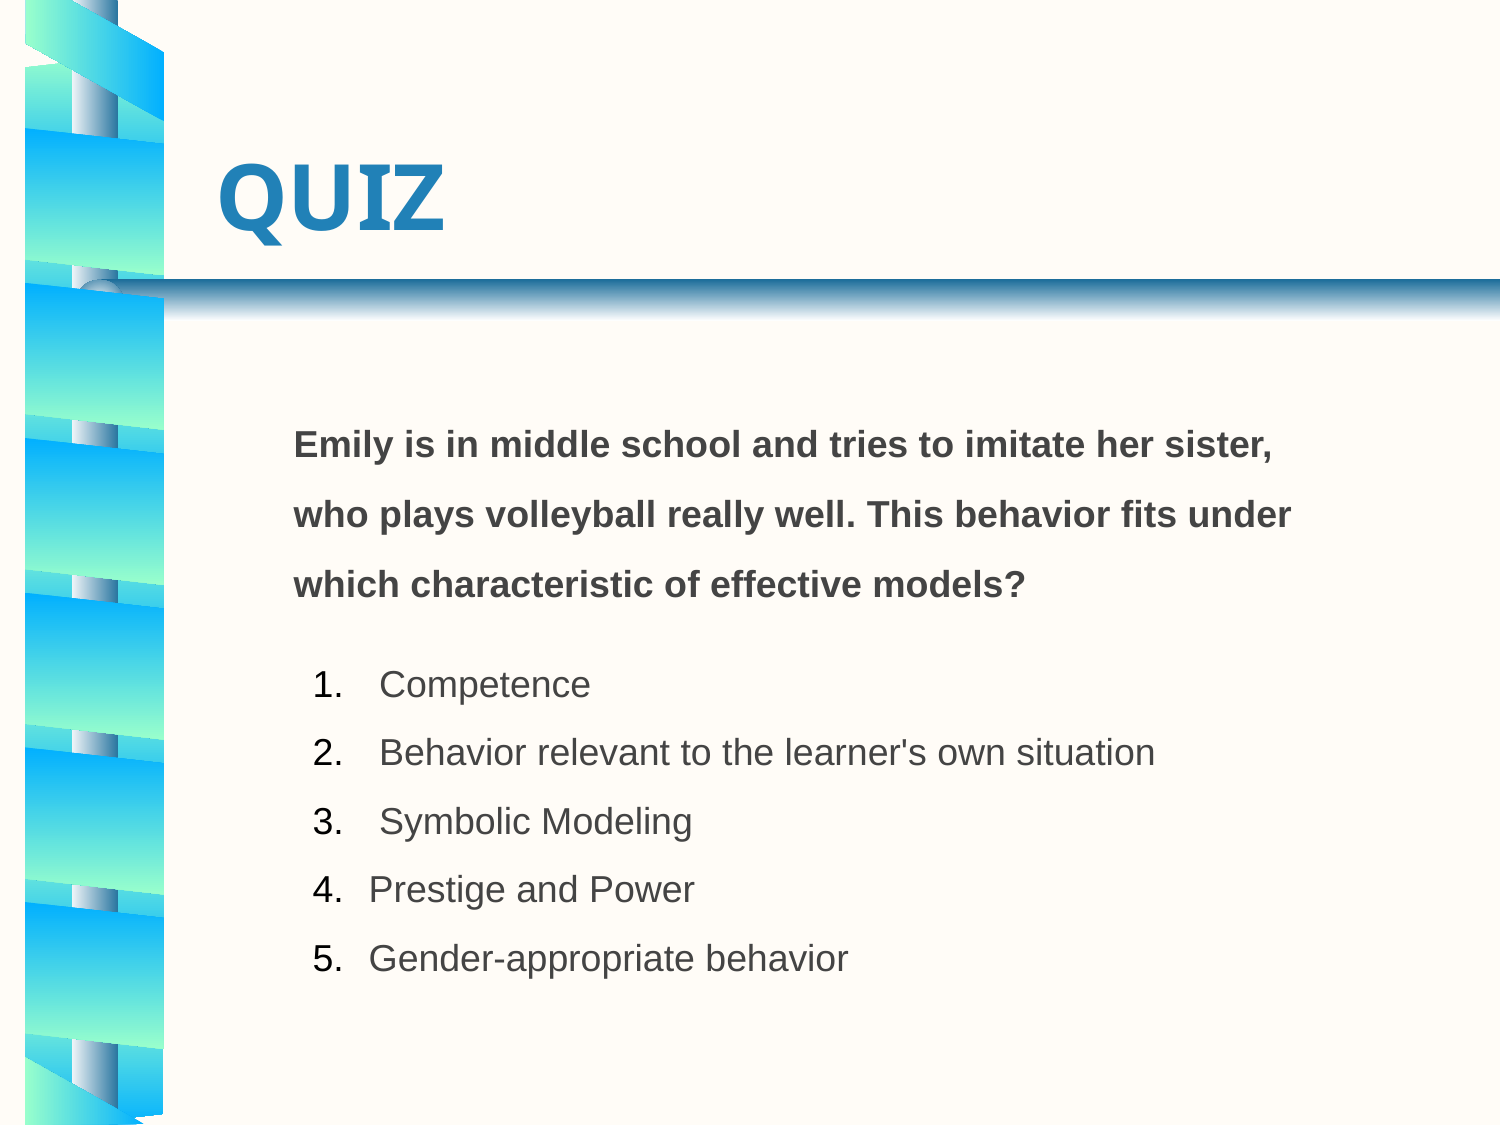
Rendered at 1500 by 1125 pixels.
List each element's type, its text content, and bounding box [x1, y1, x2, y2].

text_box Emily is in middle school and tries to imitate her sister, who plays volleyball really well. This behavior fits under which characteristic of effective models? Competence Behavior relevant to the learner's own situation Symbolic Modeling Prestige and Power Gender-appropriate behavior [278, 379, 1332, 1037]
title Quiz [200, 68, 1475, 257]
